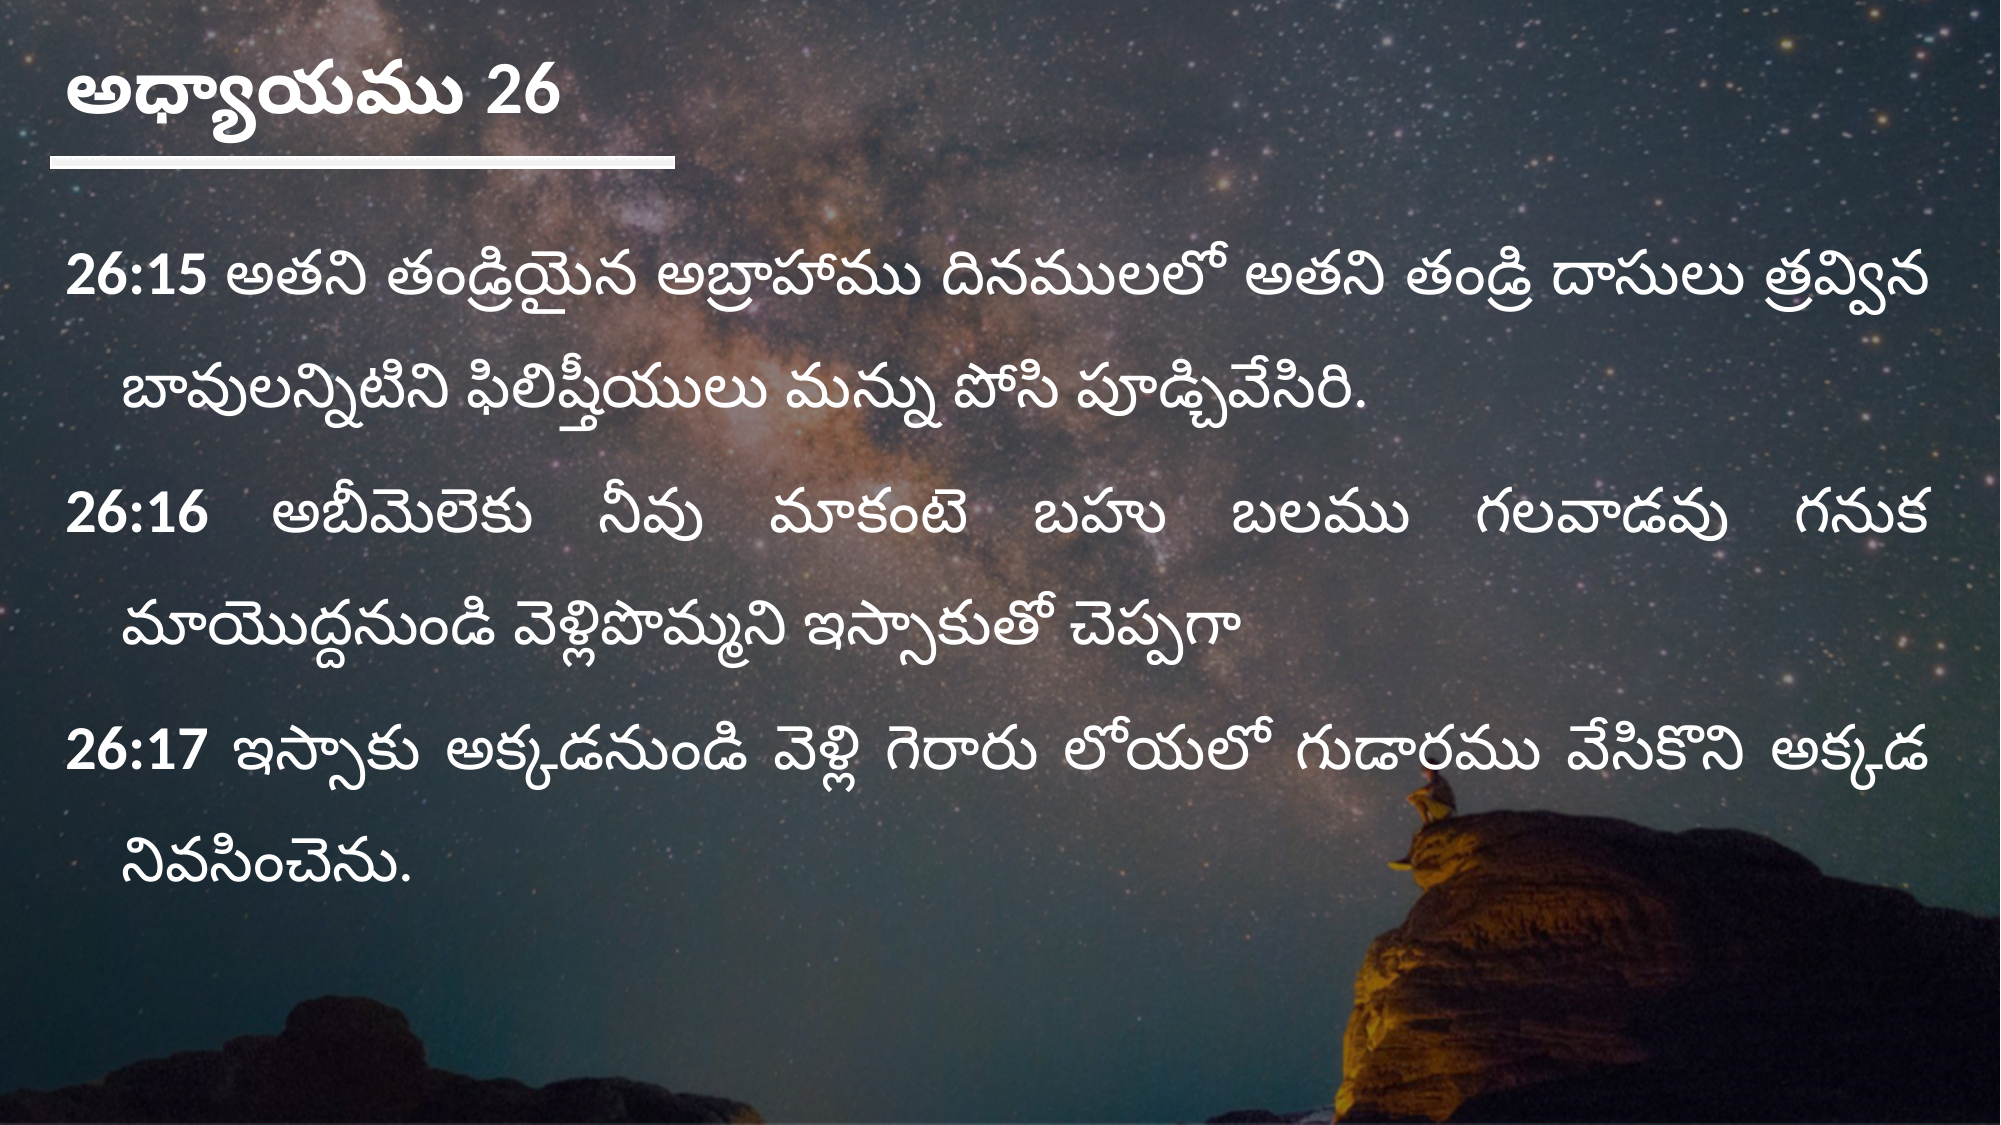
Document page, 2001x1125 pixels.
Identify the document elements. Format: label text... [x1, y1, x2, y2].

list 26:15 అతని తండ్రియైన అబ్రాహాము దినములలో అతని తండ్రి దాసులు త్రవ్విన బావులన్నిటిని ఫిలిష్తీయులు మన్ను పోసి పూడ్చివేసిరి. 26:16 అబీమెలెకు నీవు మాకంటె బహు బలము గలవాడవు గనుక మాయొద్దనుండి వెళ్లిపొమ్మని ఇస్సాకుతో చెప్పగా 26:17 ఇస్సాకు అక్కడనుండి వెళ్లి గెరారు లోయలో గుడారము వేసికొని అక్కడ నివసించెను. [50, 187, 1946, 1063]
picture [0, 0, 2000, 1125]
title అధ్యాయము 26 [50, 0, 1925, 167]
